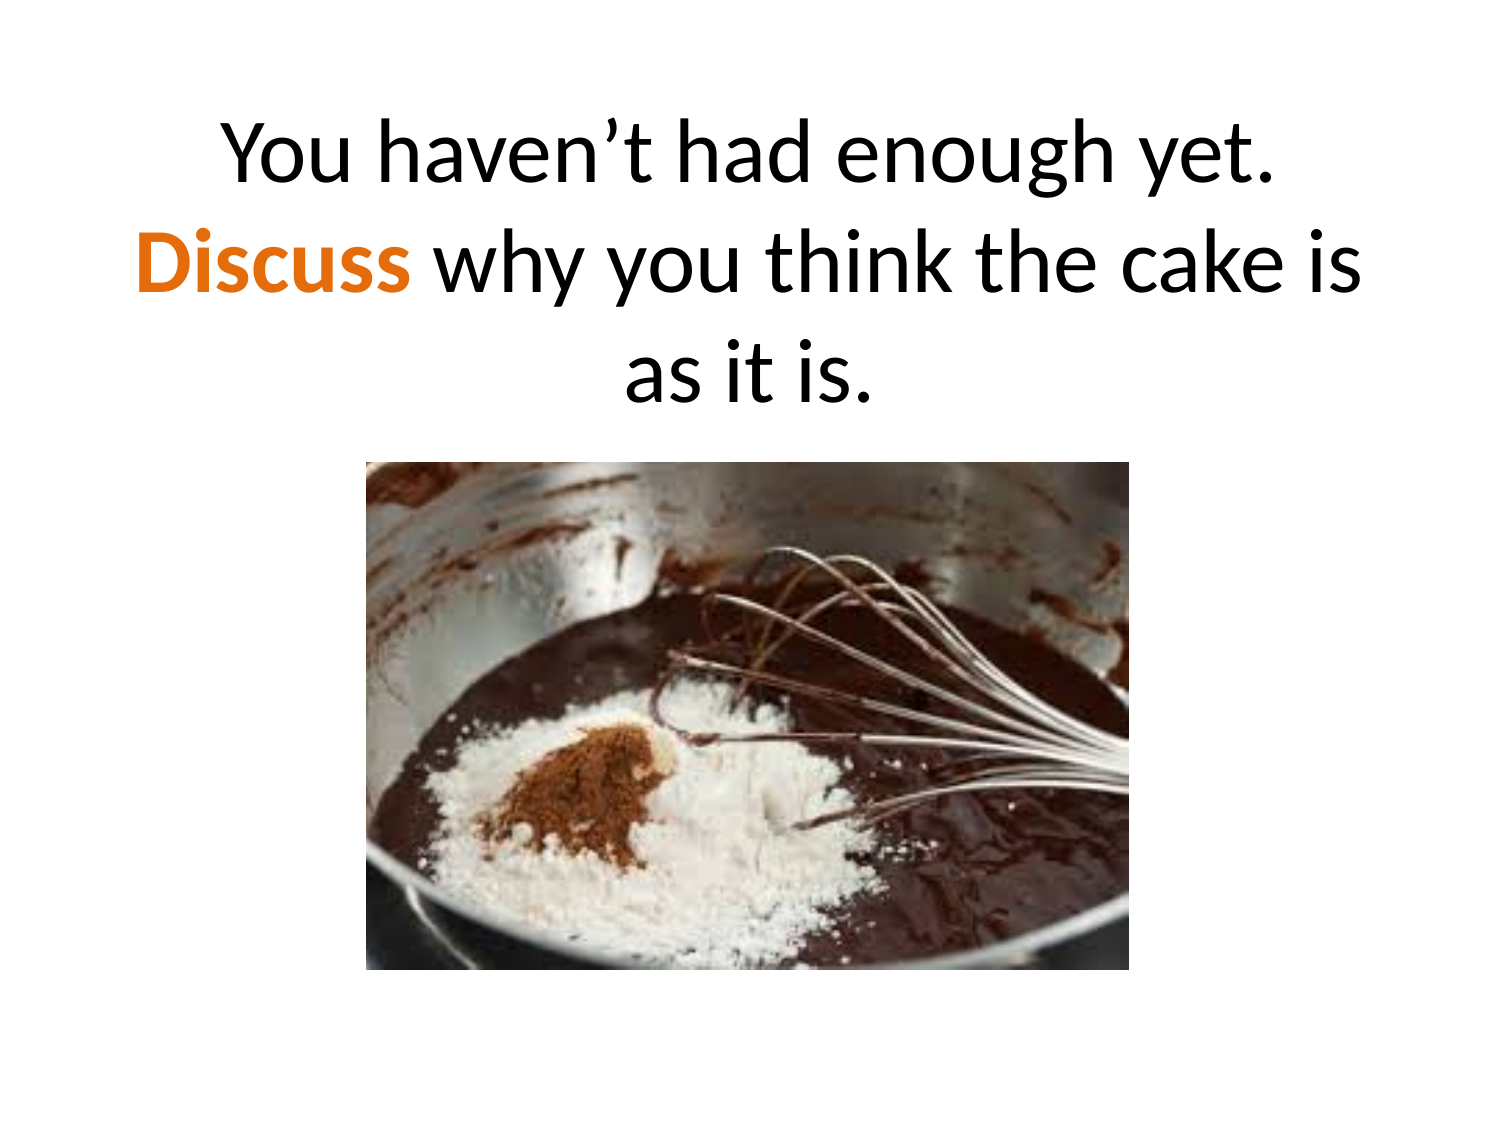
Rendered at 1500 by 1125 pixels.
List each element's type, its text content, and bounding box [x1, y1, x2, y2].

picture [366, 462, 1129, 971]
title You haven’t had enough yet. Discuss why you think the cake is as it is. [75, 45, 1425, 537]
